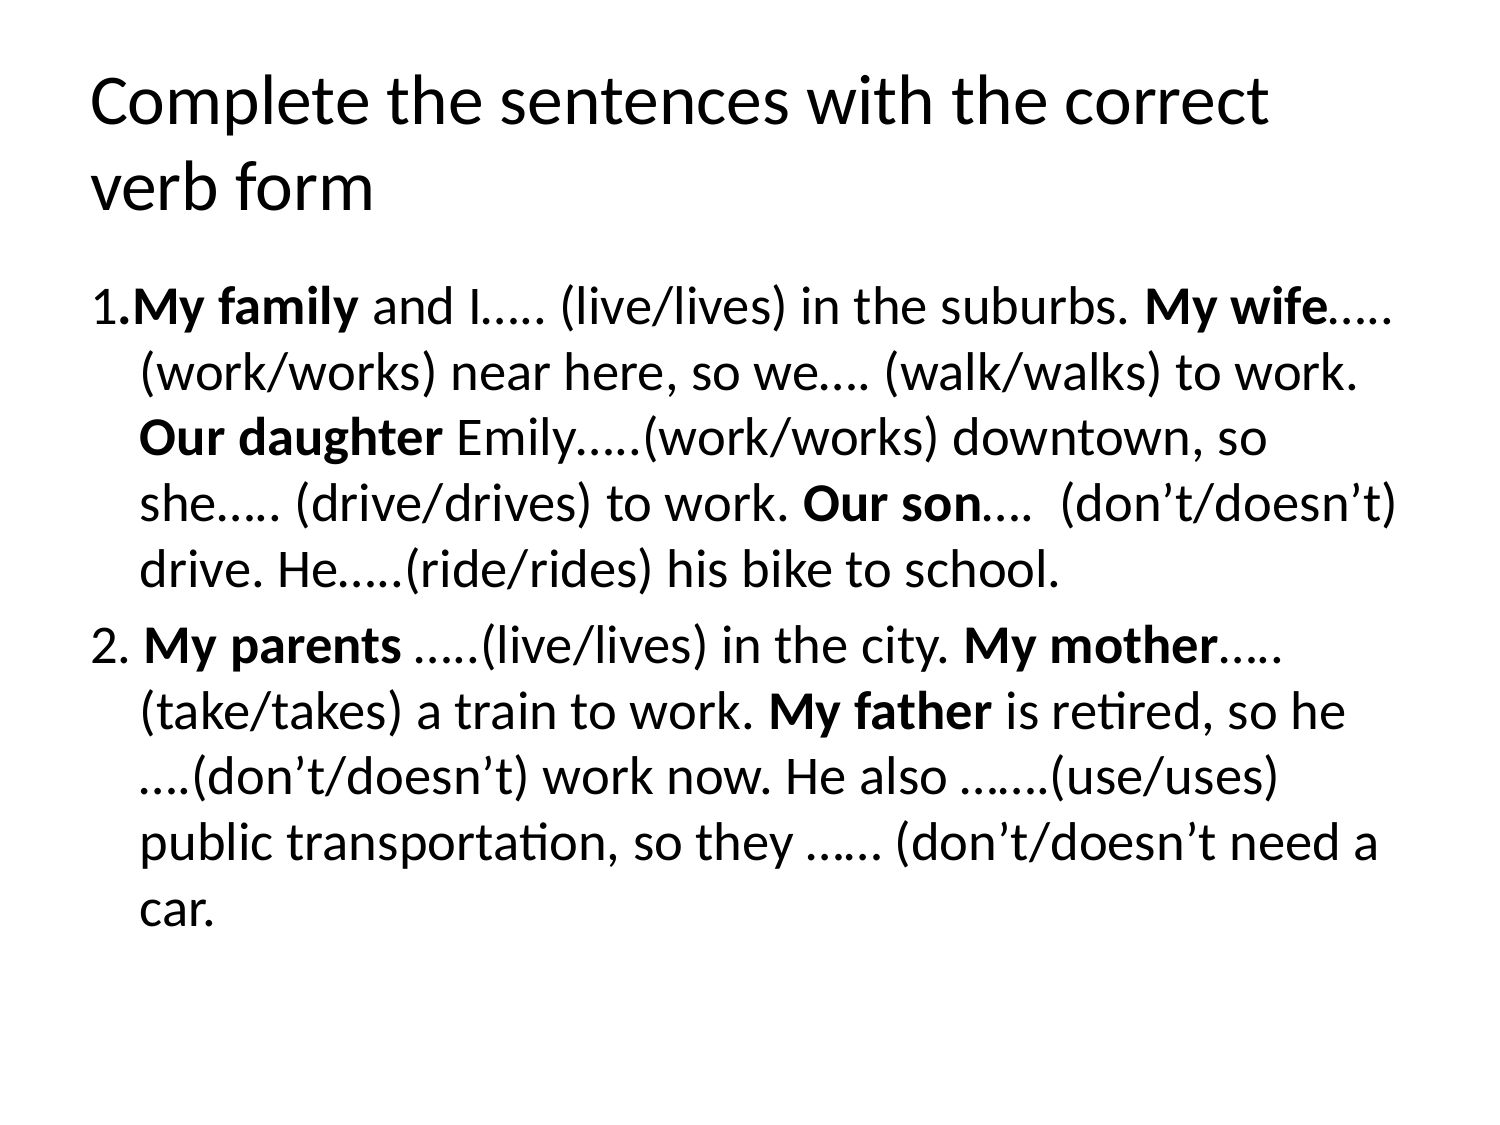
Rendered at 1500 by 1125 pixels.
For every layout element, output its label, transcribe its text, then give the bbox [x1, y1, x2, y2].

title Complete the sentences with the correct verb form [75, 45, 1425, 233]
list 1.My family and I….. (live/lives) in the suburbs. My wife….. (work/works) near here, so we…. (walk/walks) to work. Our daughter Emily…..(work/works) downtown, so she….. (drive/drives) to work. Our son…. (don’t/doesn’t) drive. He…..(ride/rides) his bike to school. 2. My parents …..(live/lives) in the city. My mother….. (take/takes) a train to work. My father is retired, so he ….(don’t/doesn’t) work now. He also …….(use/uses) public transportation, so they …… (don’t/doesn’t need a car. [75, 262, 1425, 1005]
